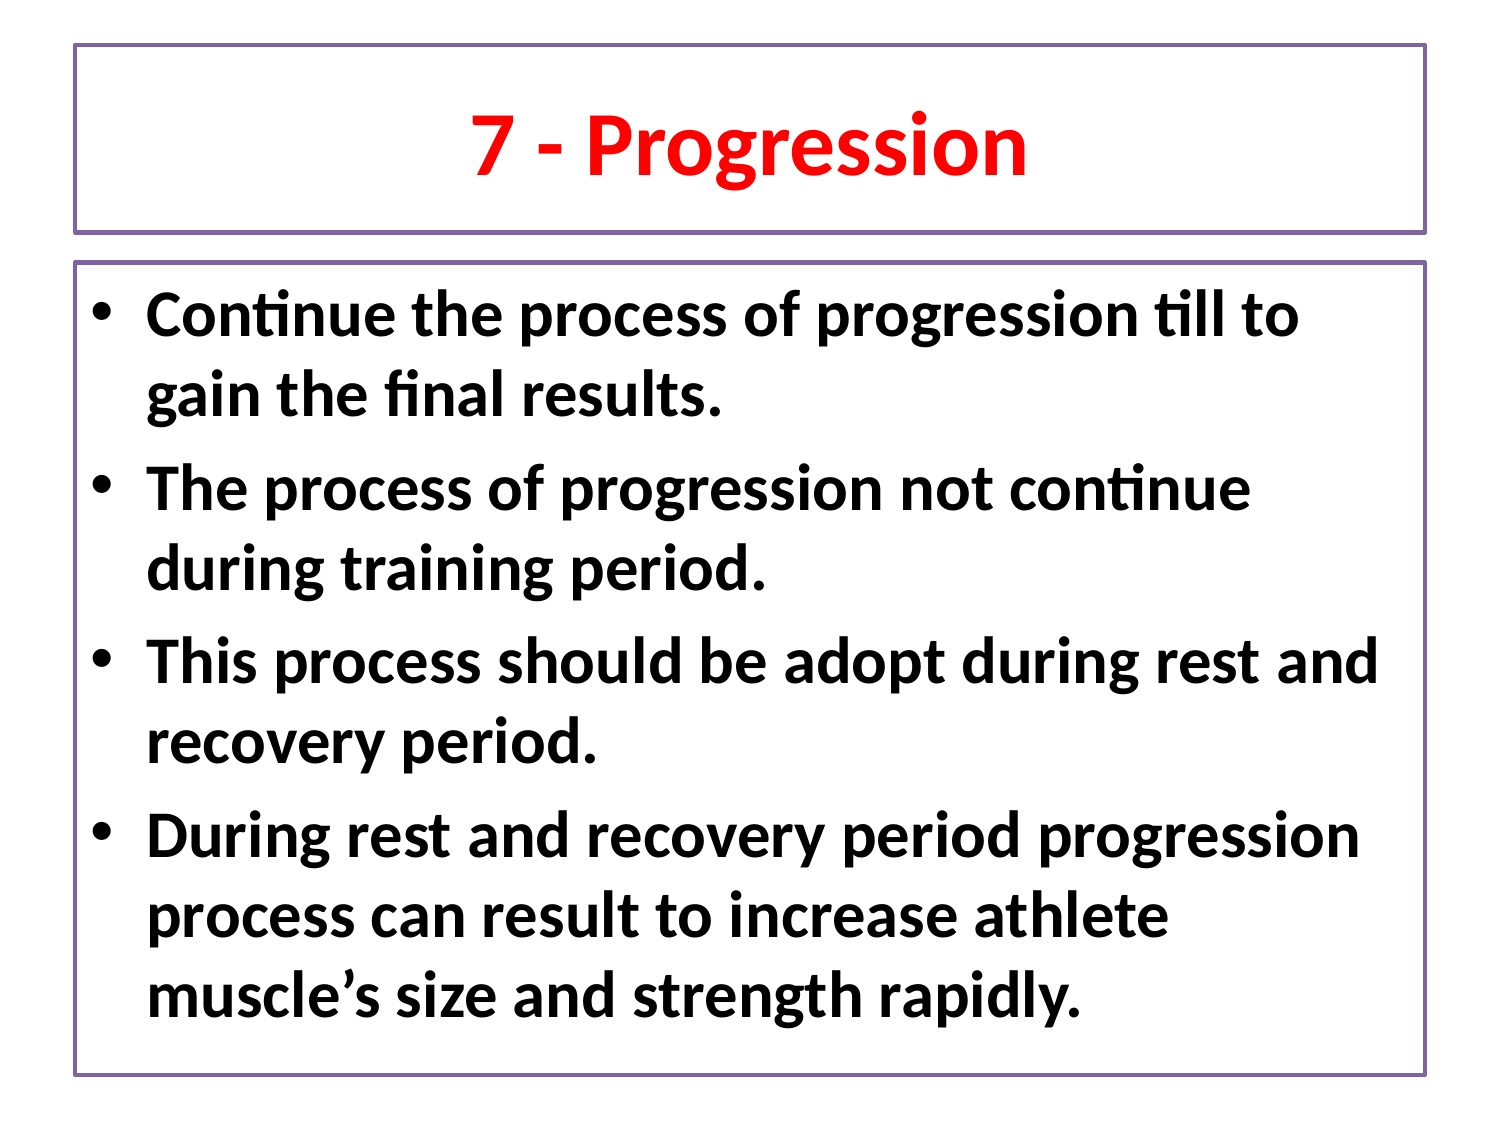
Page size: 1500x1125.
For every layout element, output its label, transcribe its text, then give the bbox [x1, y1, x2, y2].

list Continue the process of progression till to gain the final results. The process of progression not continue during training period. This process should be adopt during rest and recovery period. During rest and recovery period progression process can result to increase athlete muscle’s size and strength rapidly. [73, 260, 1427, 1077]
title 7 - Progression [73, 43, 1427, 235]
